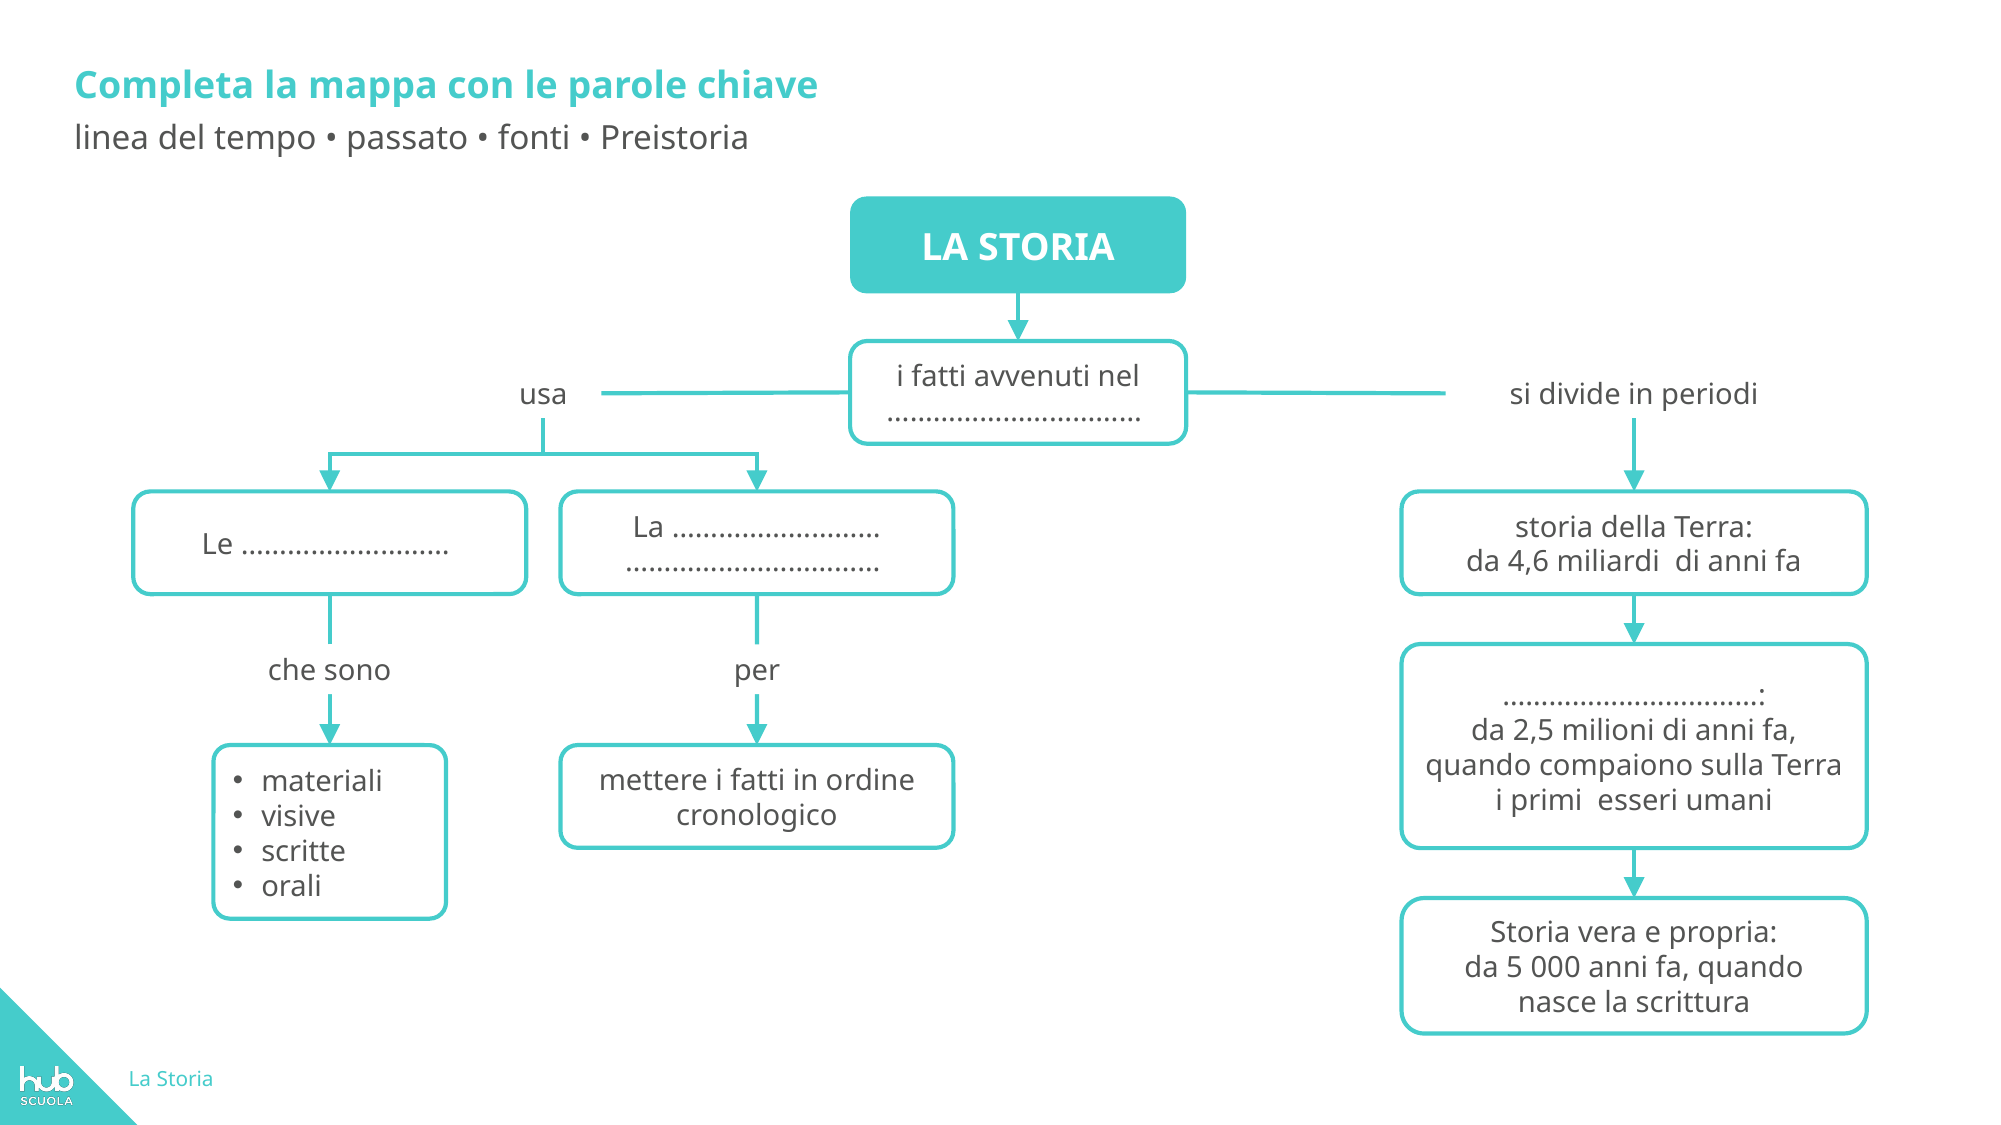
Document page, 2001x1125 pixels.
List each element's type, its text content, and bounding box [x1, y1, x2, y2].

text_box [613, 348, 687, 563]
text_box si divide in periodi [1445, 368, 1823, 419]
text_box usa [485, 368, 602, 419]
text_box ……………………………: da 2,5 milioni di anni fa, quando compaiono sulla Terra i primi esseri umani [1400, 642, 1868, 850]
list Completa la mappa con le parole chiave linea del tempo • passato • fonti • Preistoria [59, 53, 1536, 174]
text_box Le ……………………… [132, 490, 528, 596]
text_box Storia vera e propria: da 5 000 anni fa, quando nasce la scrittura [1400, 897, 1868, 1035]
text_box i fatti avvenuti nel …………………………… [849, 339, 1188, 445]
text_box che sono [213, 644, 446, 695]
picture [20, 1066, 74, 1106]
text_box per [640, 644, 874, 695]
text_box materiali visive scritte orali [212, 744, 448, 920]
text_box storia della Terra: da 4,6 miliardi di anni fa [1400, 490, 1868, 596]
text_box LA STORIA [849, 195, 1188, 295]
text_box La ……………………… …………………………… [559, 490, 955, 596]
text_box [400, 348, 473, 563]
text_box mettere i fatti in ordine cronologico [559, 744, 955, 849]
